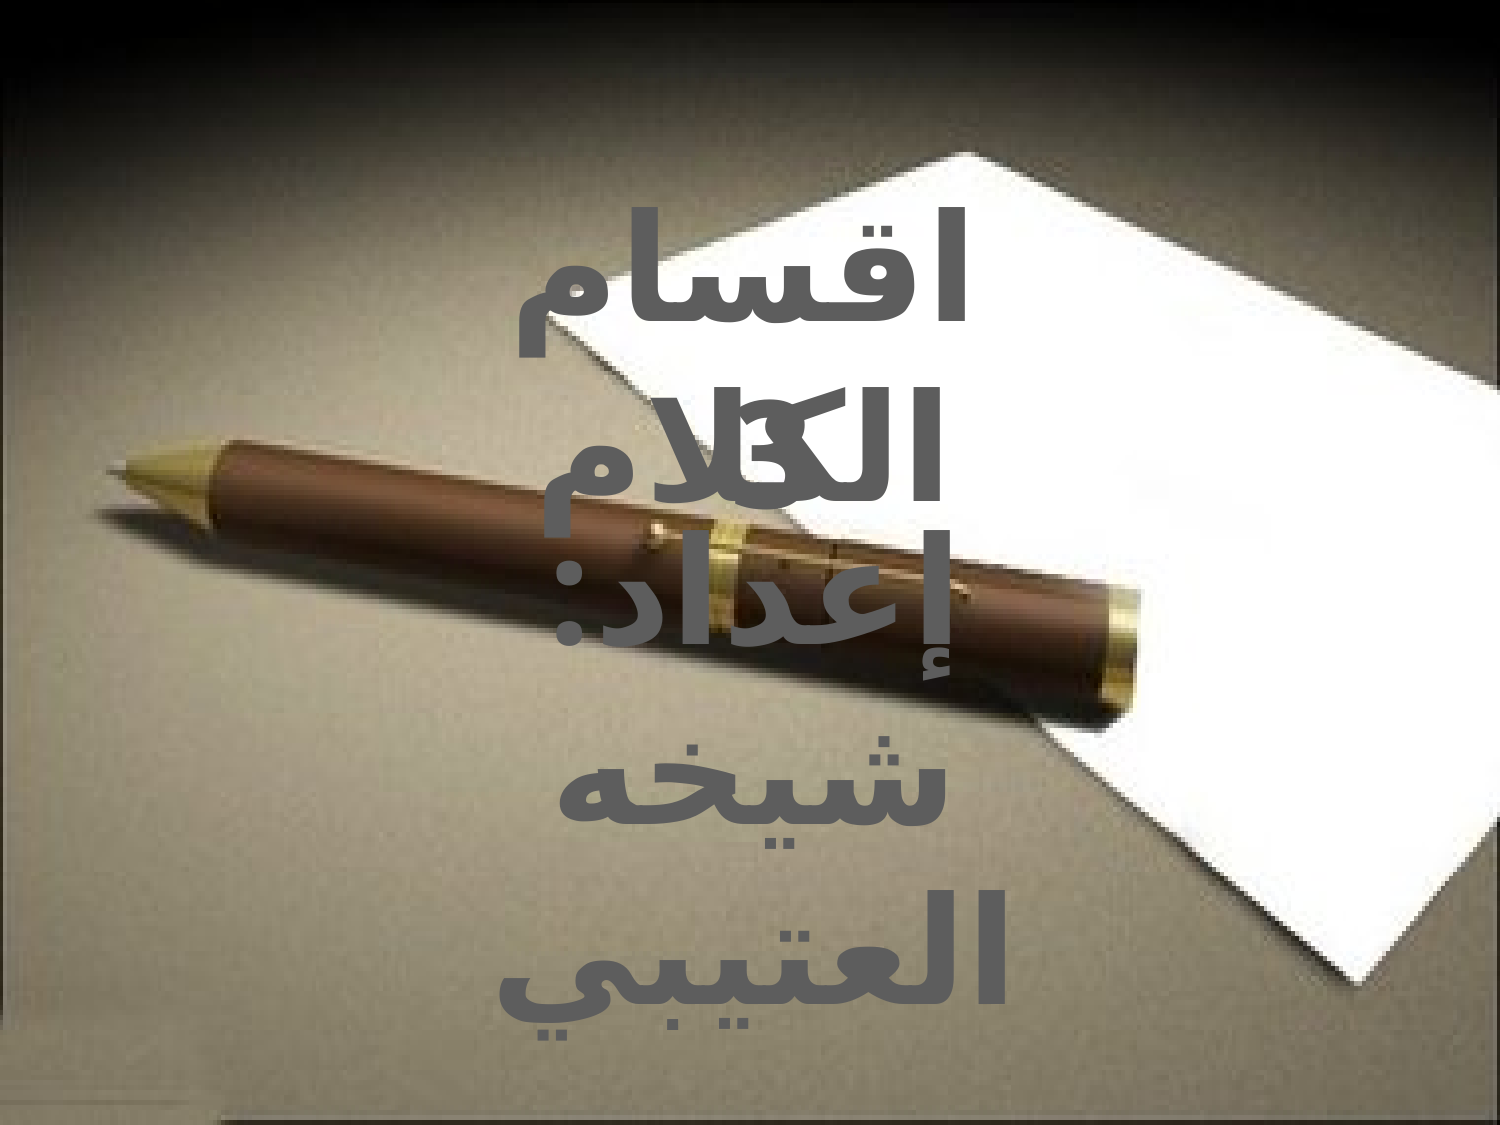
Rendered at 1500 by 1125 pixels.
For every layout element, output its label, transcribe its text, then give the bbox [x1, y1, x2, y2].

picture [0, 0, 1500, 1125]
text_box إعداد: شيخه العتيبي [407, 486, 1102, 1042]
text_box 3 [715, 351, 829, 486]
text_box اقسام الكلام [339, 163, 1149, 539]
